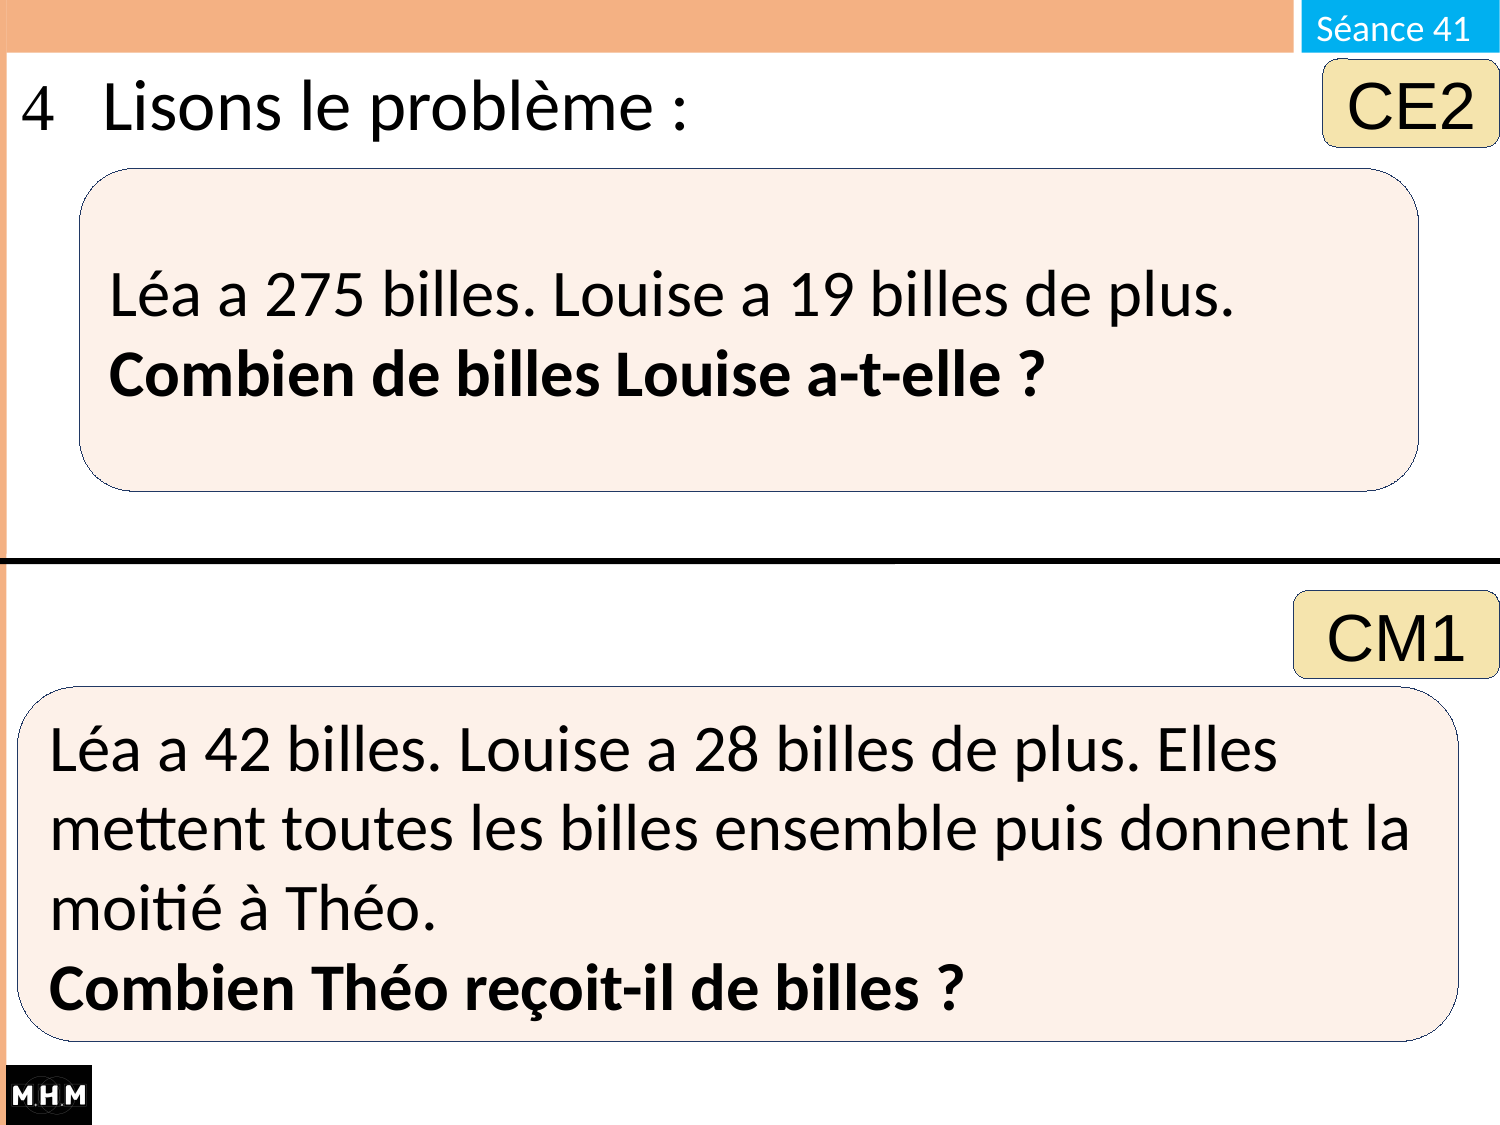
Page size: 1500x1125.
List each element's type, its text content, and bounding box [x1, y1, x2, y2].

text_box CE2 [1322, 58, 1500, 148]
text_box Léa a 275 billes. Louise a 19 billes de plus. Combien de billes Louise a-t-elle ? [79, 168, 1419, 492]
text_box Léa a 42 billes. Louise a 28 billes de plus. Elles mettent toutes les billes ensemble puis donnent la moitié à Théo. Combien Théo reçoit-il de billes ? [17, 686, 1459, 1042]
text_box CM1 [1293, 590, 1500, 679]
title Lisons le problème : [87, 32, 1381, 157]
picture [6, 1065, 92, 1125]
